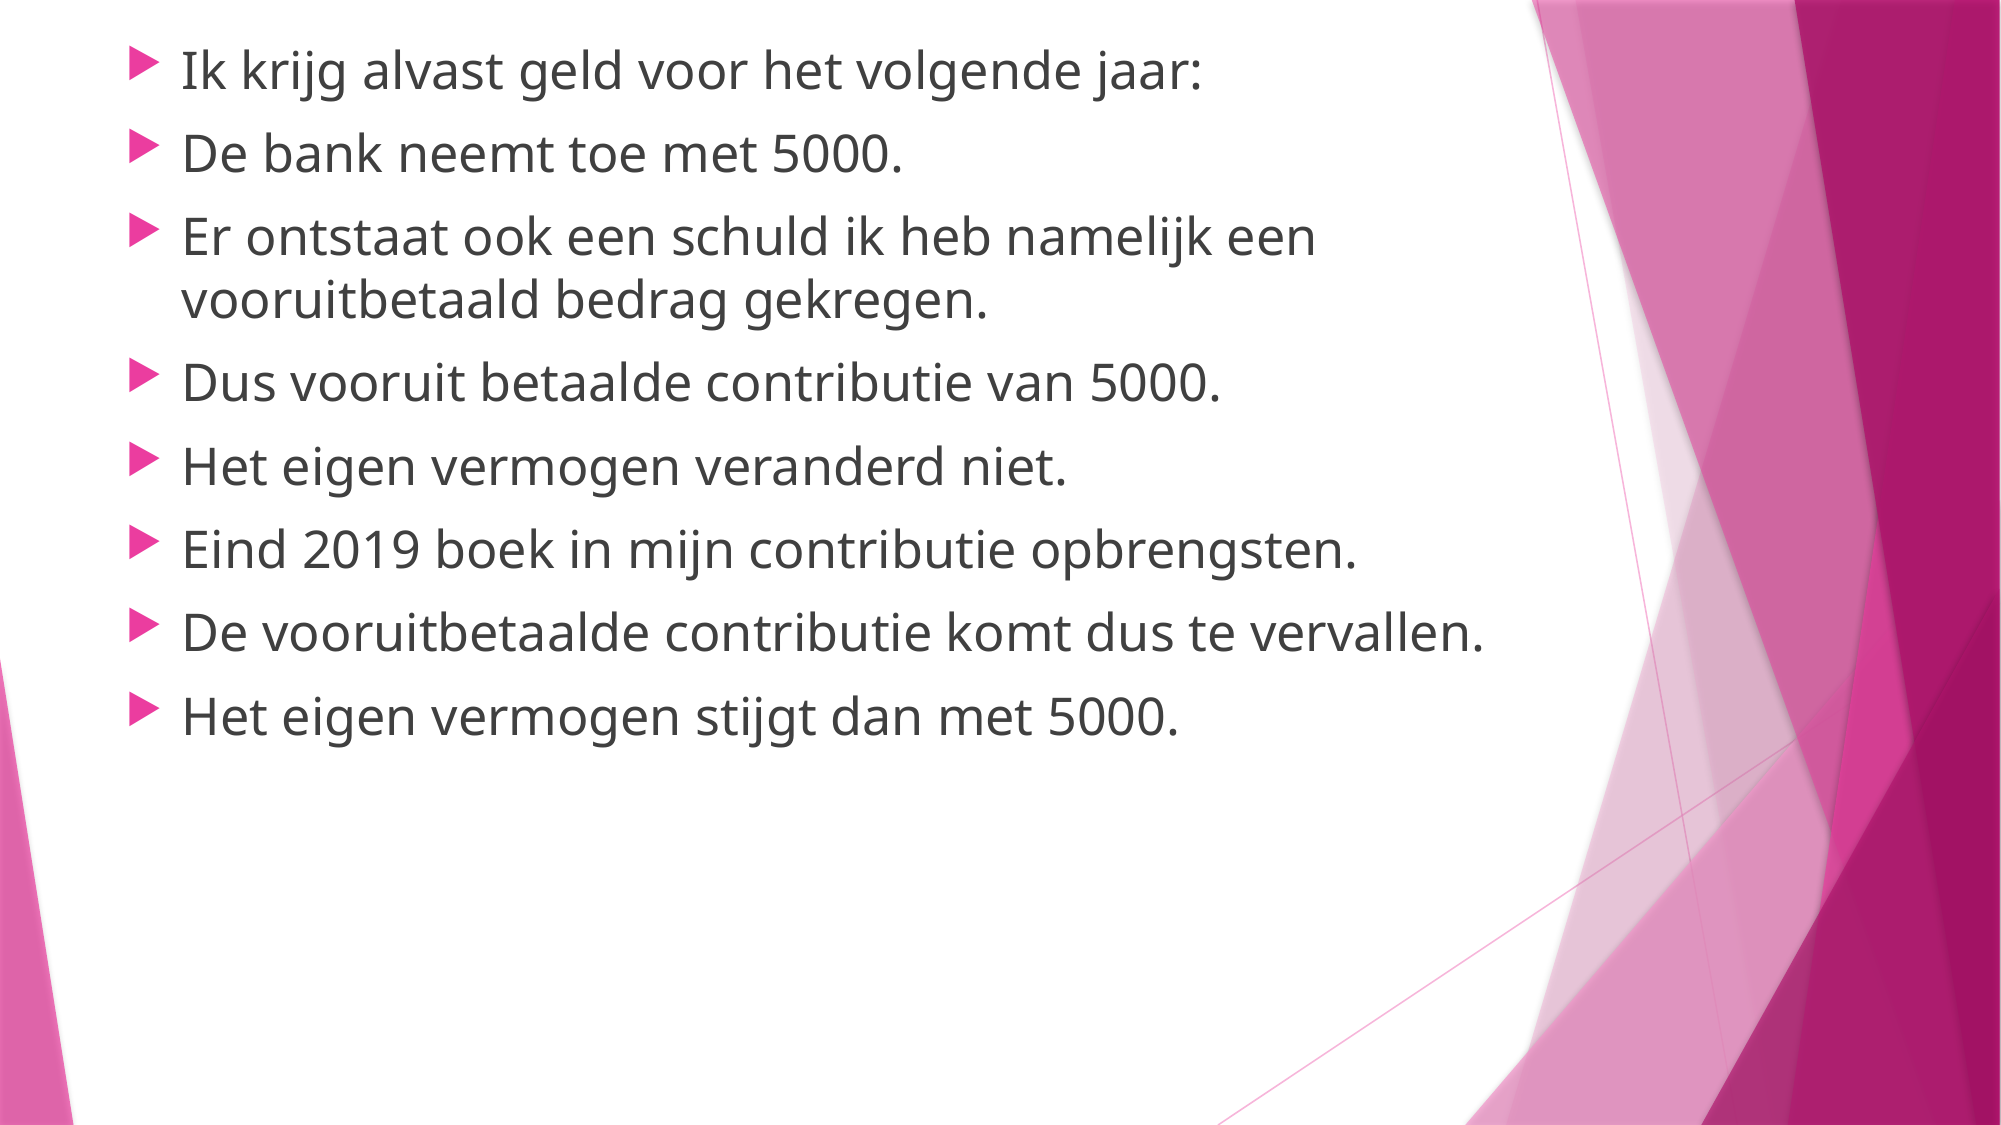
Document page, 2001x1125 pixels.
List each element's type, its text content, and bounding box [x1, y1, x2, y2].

list Ik krijg alvast geld voor het volgende jaar: De bank neemt toe met 5000. Er ontstaat ook een schuld ik heb namelijk een vooruitbetaald bedrag gekregen. Dus vooruit betaalde contributie van 5000. Het eigen vermogen veranderd niet. Eind 2019 boek in mijn contributie opbrengsten. De vooruitbetaalde contributie komt dus te vervallen. Het eigen vermogen stijgt dan met 5000. [110, 29, 1522, 991]
